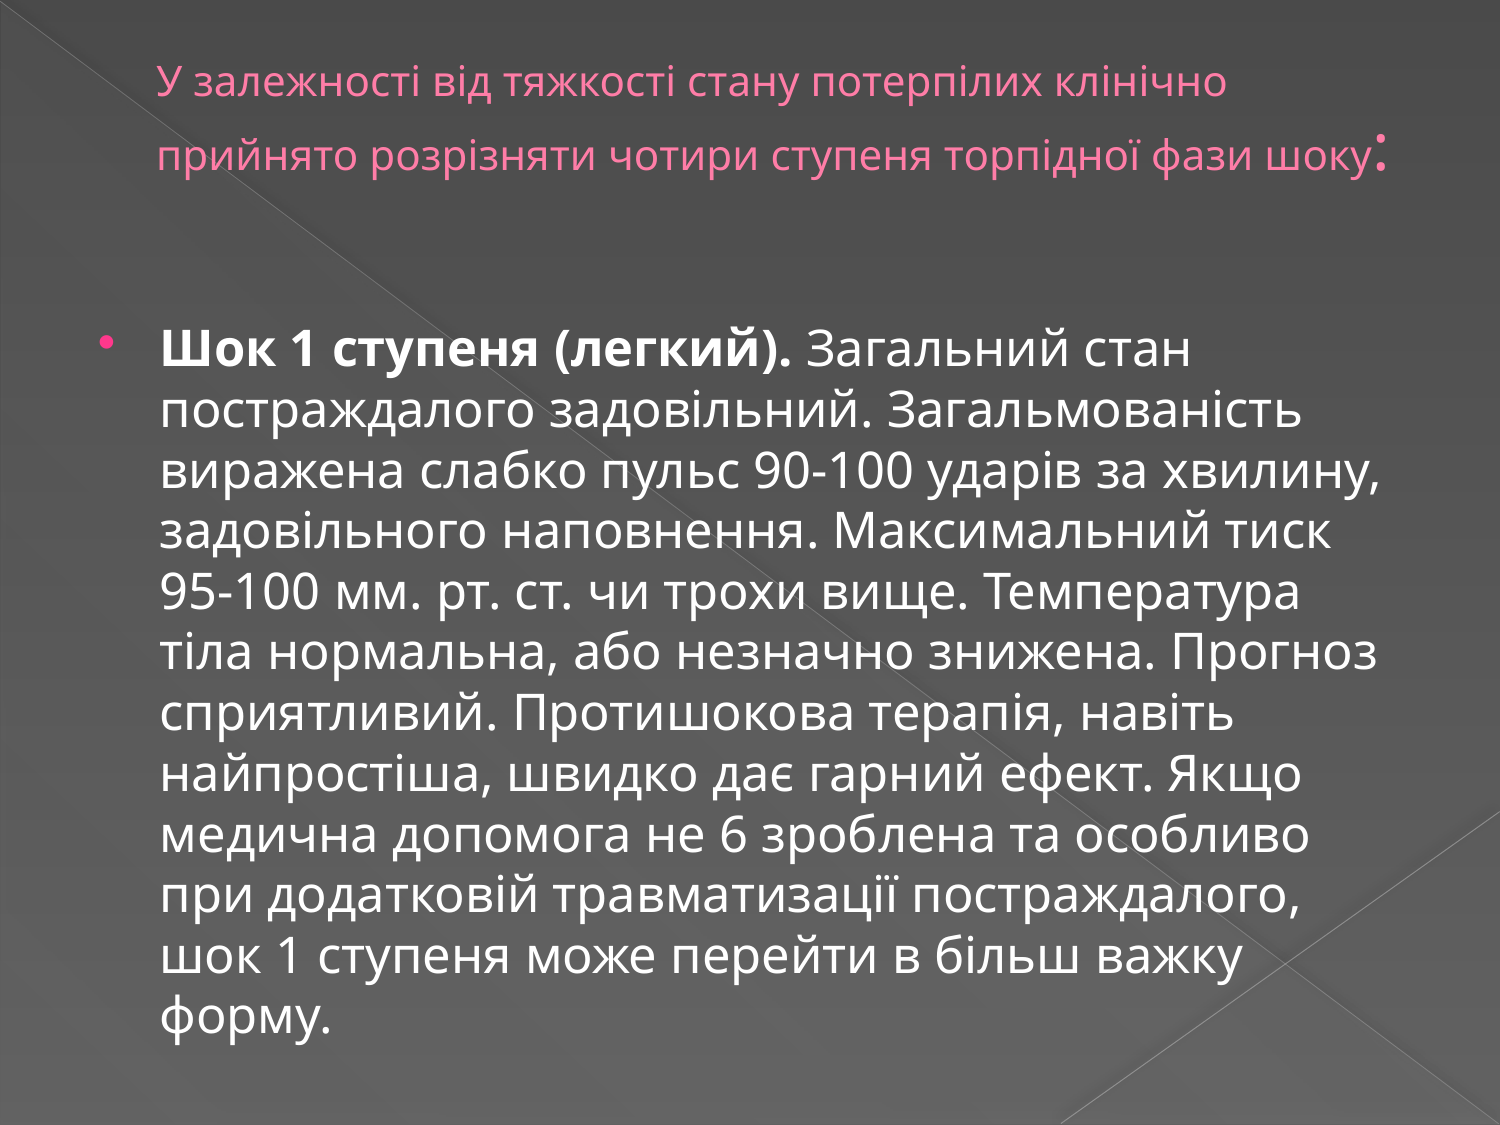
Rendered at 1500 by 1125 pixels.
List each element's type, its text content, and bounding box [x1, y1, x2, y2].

title У залежності від тяжкості стану потерпілих клінічно прийнято розрізняти чотири ступеня торпідної фази шоку: [75, 43, 1425, 274]
list Шок 1 ступеня (легкий). Загальний стан постраждалого задовільний. Загальмованість виражена слабко пульс 90-100 ударів за хвилину, задовільного наповнення. Максимальний тиск 95-100 мм. рт. ст. чи трохи вище. Температура тіла нормальна, або незначно знижена. Прогноз сприятливий. Протишокова терапія, навіть найпростіша, швидко дає гарний ефект. Якщо медична допомога не 6 зроблена та особливо при додатковій травматизації постраждалого, шок 1 ступеня може перейти в більш важку форму. [75, 308, 1425, 1059]
